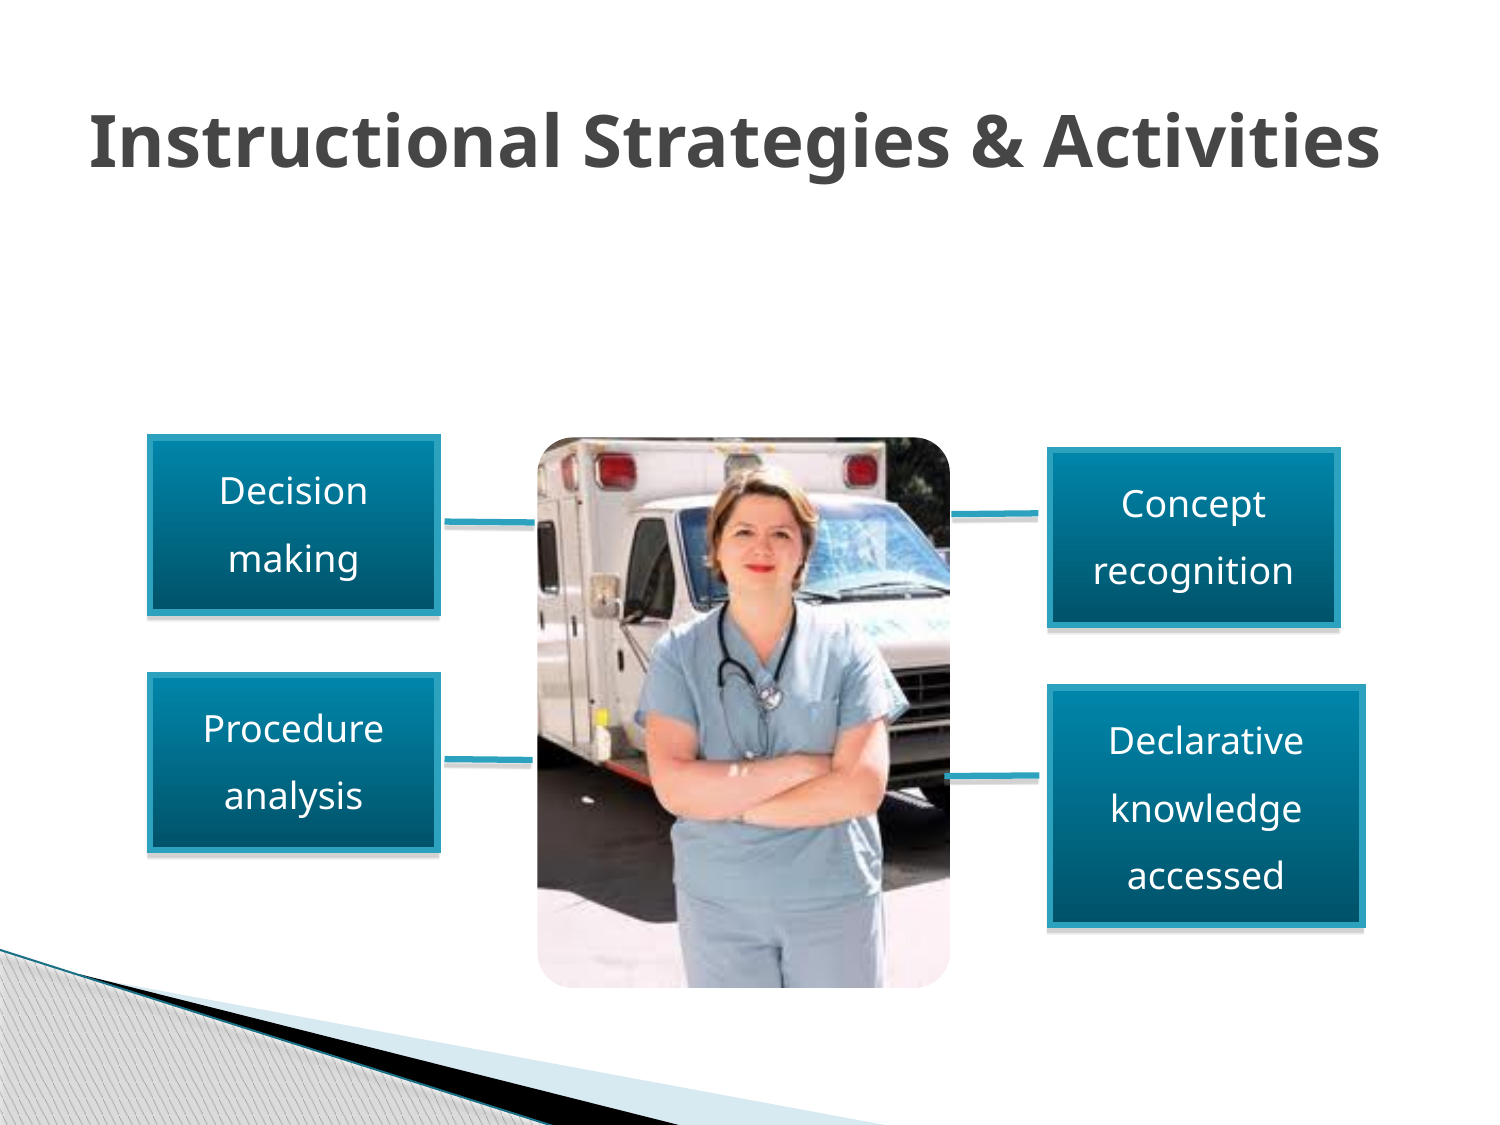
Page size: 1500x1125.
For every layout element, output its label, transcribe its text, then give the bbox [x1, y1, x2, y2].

text_box Decision making [149, 437, 438, 613]
text_box Procedure analysis [149, 675, 438, 850]
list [537, 437, 951, 989]
text_box Declarative knowledge accessed [1049, 687, 1363, 925]
text_box Concept recognition [1049, 450, 1338, 625]
title Instructional Strategies & Activities [75, 45, 1425, 233]
